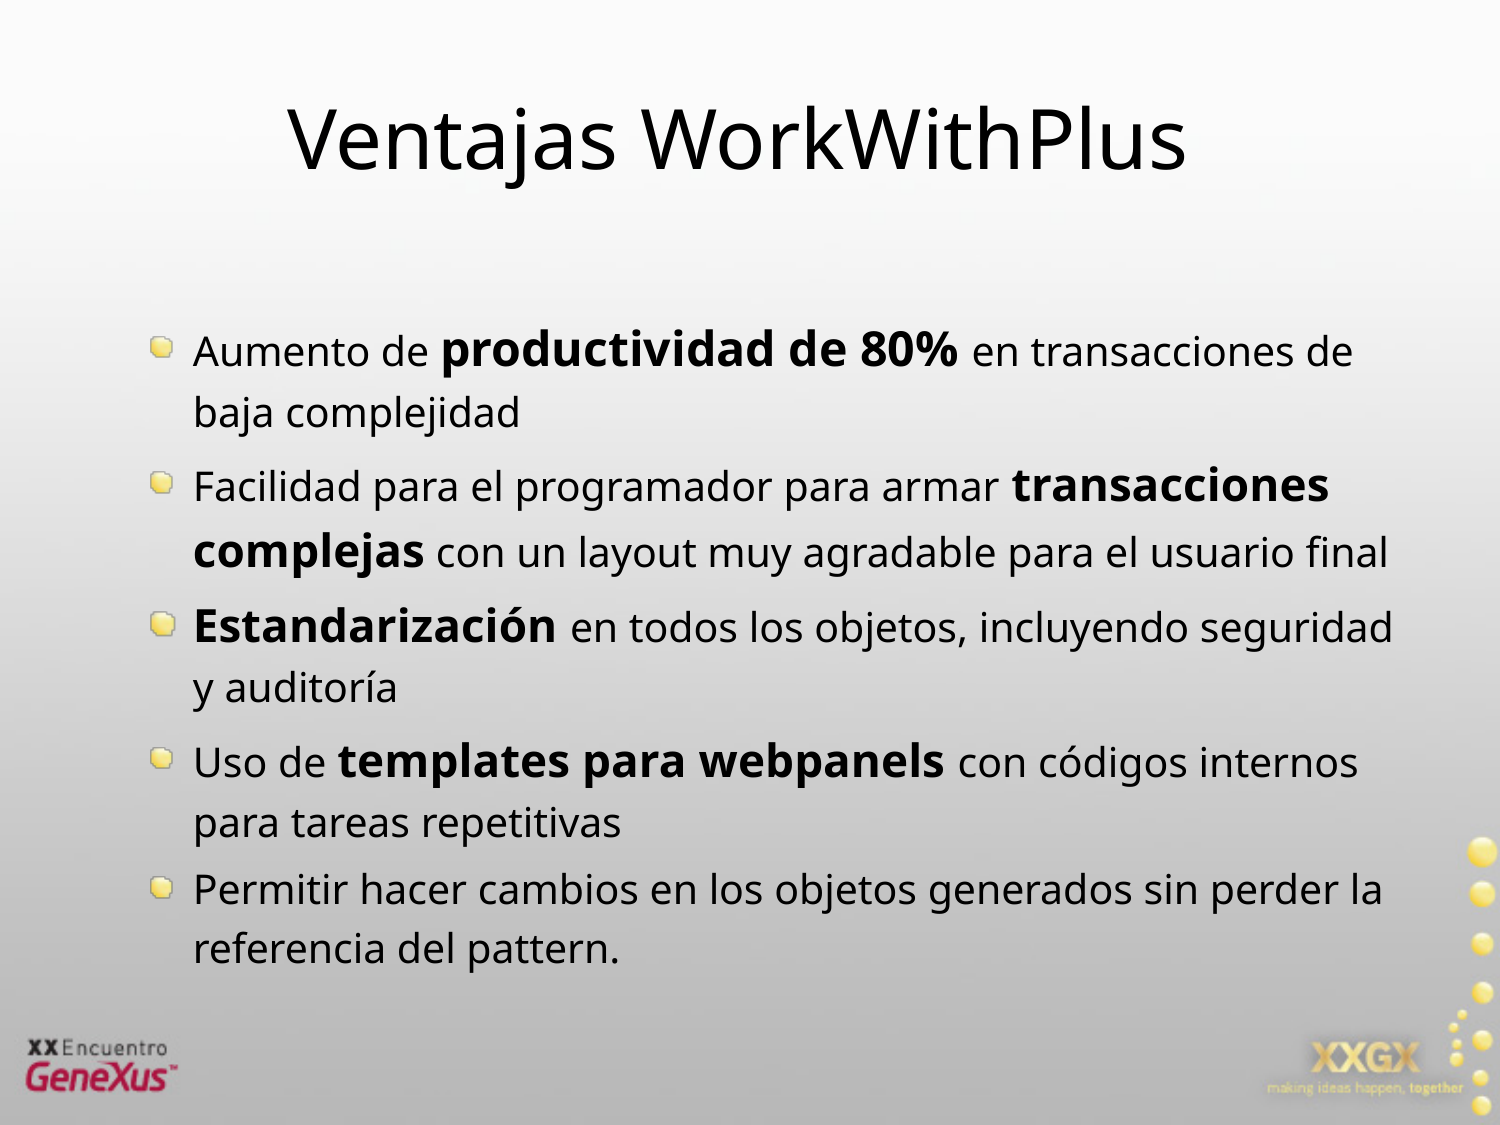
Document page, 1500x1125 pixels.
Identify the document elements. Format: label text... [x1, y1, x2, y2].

title Ventajas WorkWithPlus [64, 42, 1412, 231]
picture [0, 0, 1500, 1125]
list Aumento de productividad de 80% en transacciones de baja complejidad Facilidad para el programador para armar transacciones complejas con un layout muy agradable para el usuario final Estandarización en todos los objetos, incluyendo seguridad y auditoría Uso de templates para webpanels con códigos internos para tareas repetitivas Permitir hacer cambios en los objetos generados sin perder la referencia del pattern. [64, 243, 1414, 1024]
